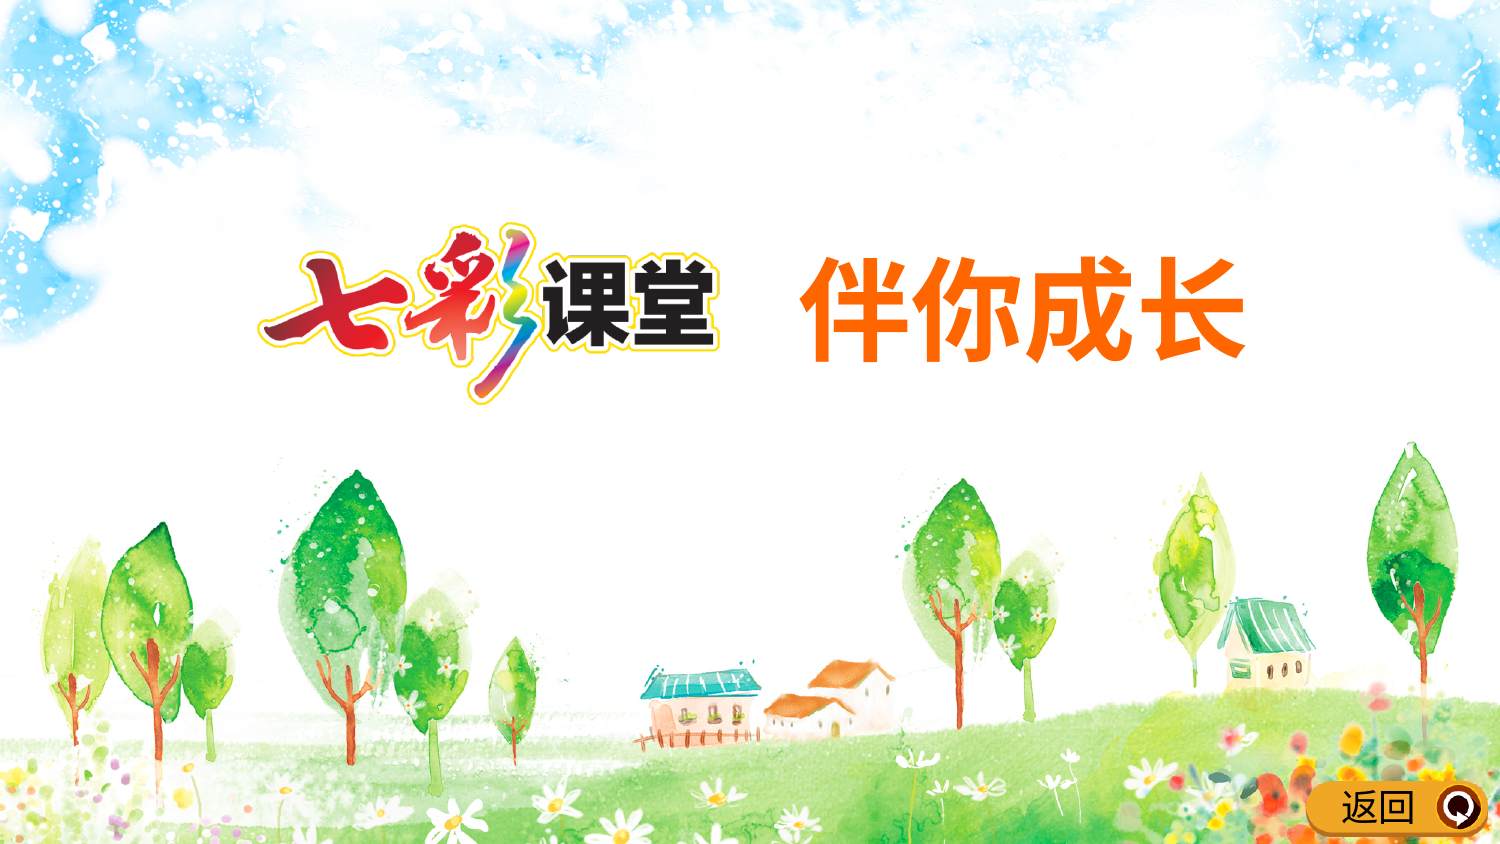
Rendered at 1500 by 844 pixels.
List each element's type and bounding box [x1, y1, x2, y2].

picture [0, 0, 1500, 844]
text_box [253, 220, 1316, 407]
